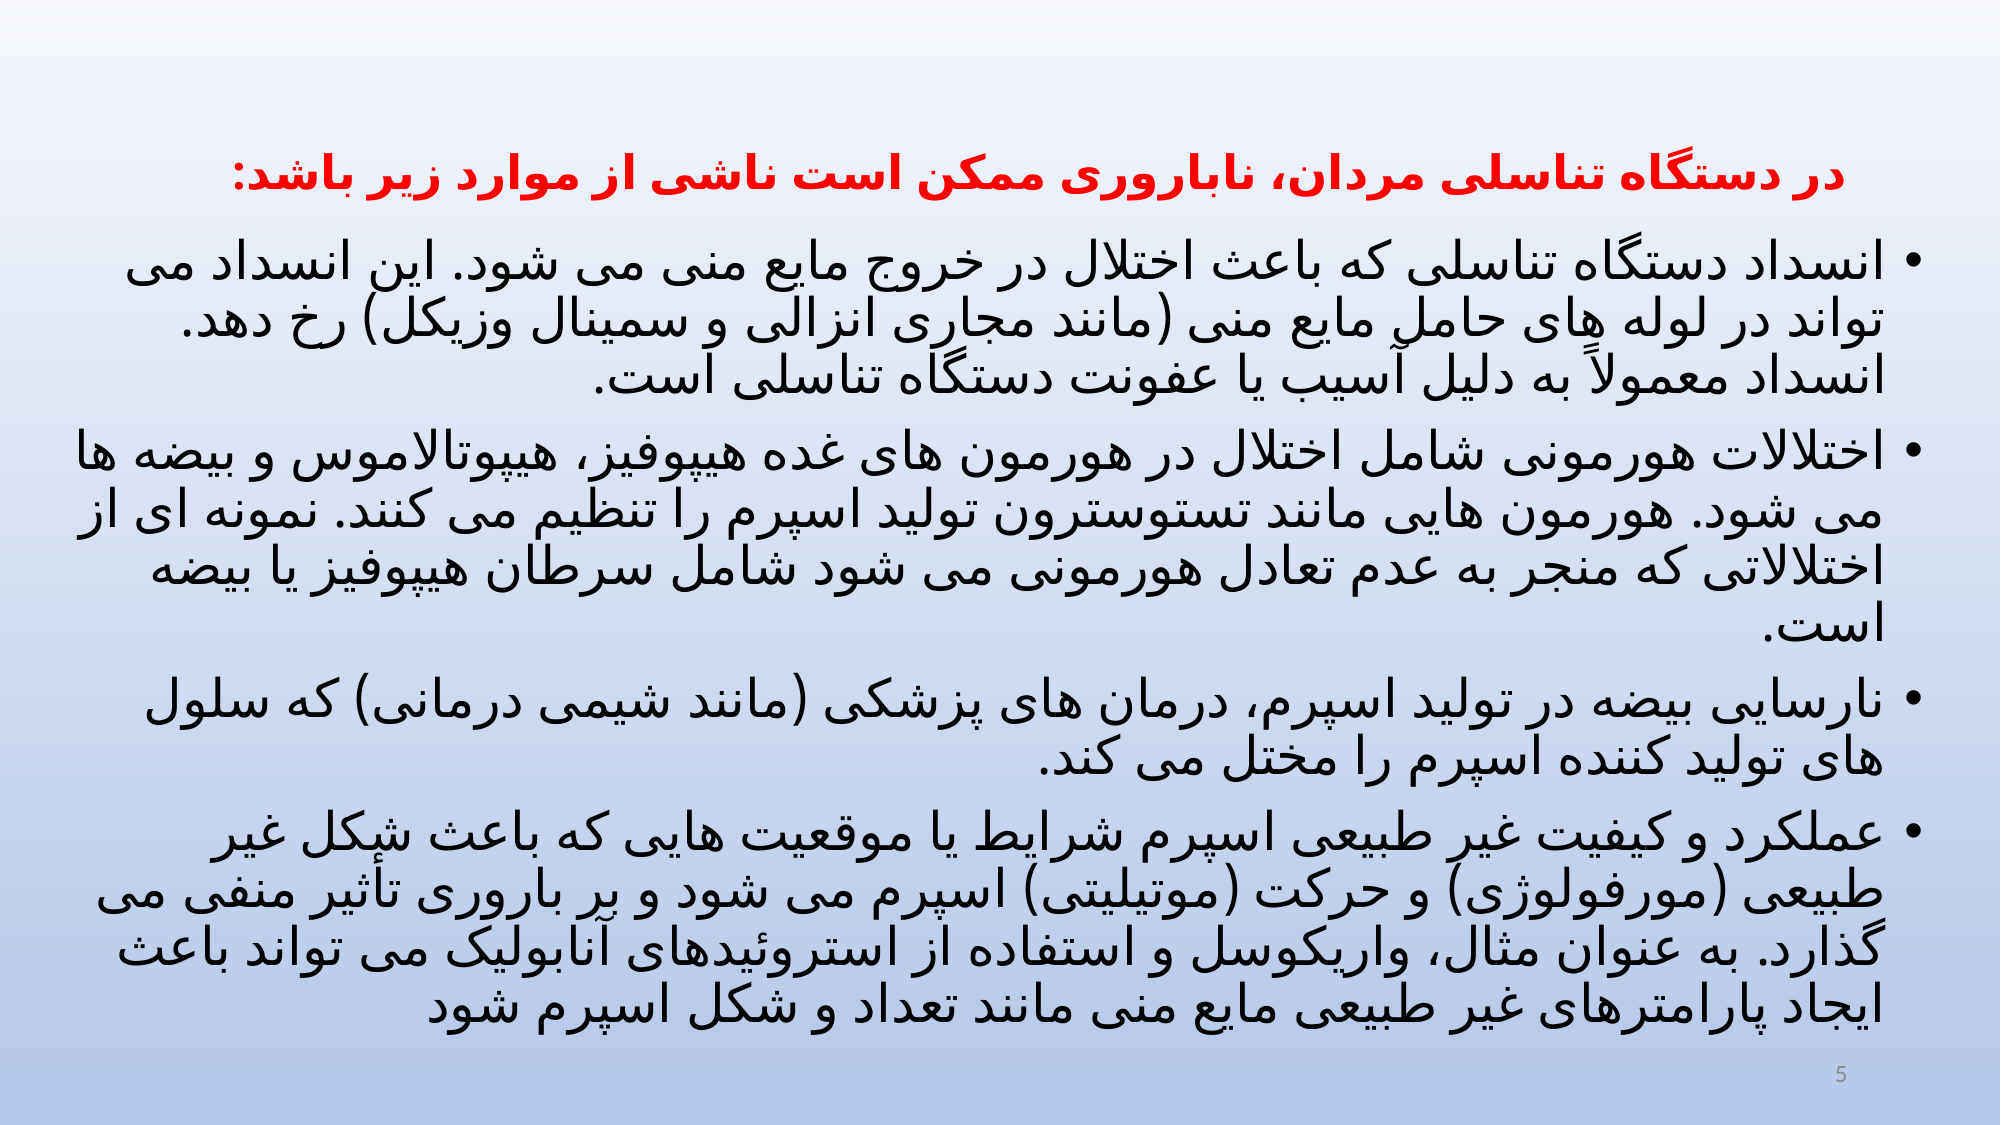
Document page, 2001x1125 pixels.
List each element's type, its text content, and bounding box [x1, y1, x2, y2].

title در دستگاه تناسلی مردان، ناباروری ممکن است ناشی از موارد زیر باشد: [137, 140, 1863, 226]
slide_number 5 [1412, 1042, 1863, 1103]
list انسداد دستگاه تناسلی که باعث اختلال در خروج مایع منی می شود. این انسداد می تواند در لوله های حامل مایع منی (مانند مجاری انزالی و سمینال وزیکل) رخ دهد. انسداد معمولاً به دلیل آسیب یا عفونت دستگاه تناسلی است. اختلالات هورمونی شامل اختلال در هورمون های غده هیپوفیز، هیپوتالاموس و بیضه ها می شود. هورمون هایی مانند تستوسترون تولید اسپرم را تنظیم می کنند. نمونه ای از اختلالاتی که منجر به عدم تعادل هورمونی می شود شامل سرطان هیپوفیز یا بیضه است. نارسایی بیضه در تولید اسپرم، درمان های پزشکی (مانند شیمی درمانی) که سلول های تولید کننده اسپرم را مختل می کند. عملکرد و کیفیت غیر طبیعی اسپرم شرایط یا موقعیت هایی که باعث شکل غیر طبیعی (مورفولوژی) و حرکت (موتیلیتی) اسپرم می شود و بر باروری تأثیر منفی می گذارد. به عنوان مثال، واریکوسل و استفاده از استروئیدهای آنابولیک می تواند باعث ایجاد پارامترهای غیر طبیعی مایع منی مانند تعداد و شکل اسپرم شود [50, 226, 1937, 1044]
